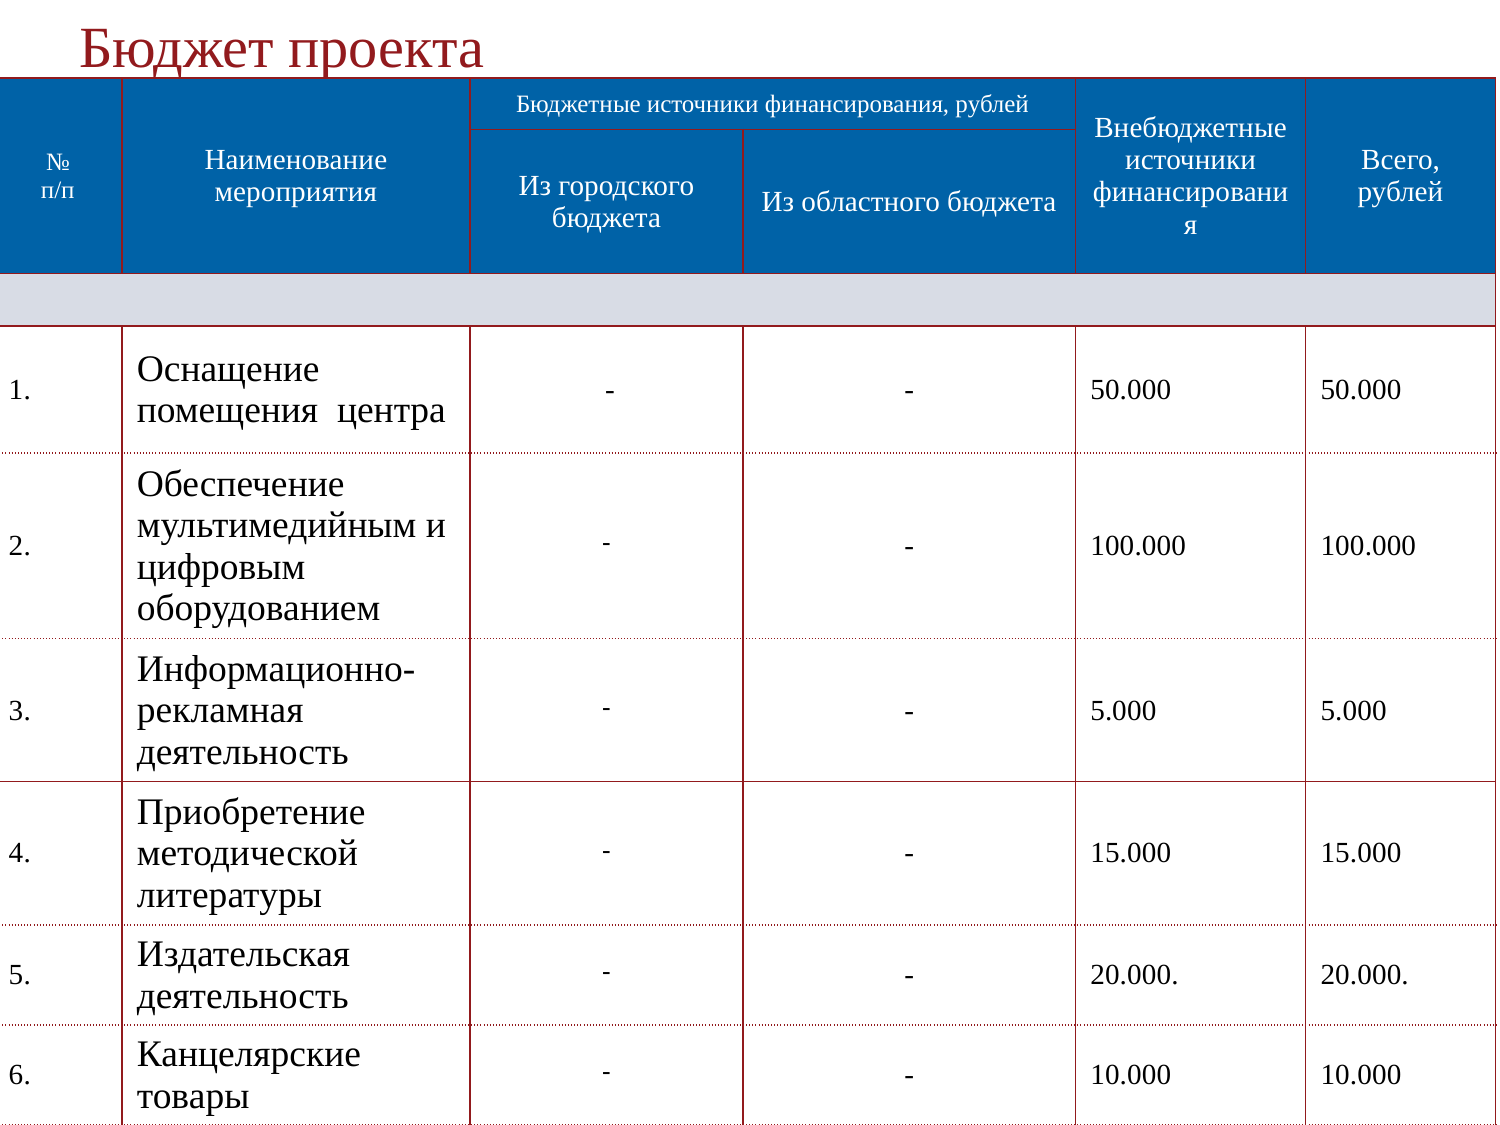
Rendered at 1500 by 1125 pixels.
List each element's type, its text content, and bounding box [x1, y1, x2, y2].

table_cell - [471, 1025, 742, 1125]
table_cell Обеспечение мультимедийным и цифровым оборудованием [123, 453, 469, 639]
table_cell Канцелярские товары [123, 1025, 469, 1125]
table_header Бюджетные источники финансирования, рублей [471, 79, 1075, 129]
table_cell 20.000. [1306, 925, 1495, 1025]
table_cell - [744, 925, 1075, 1025]
table_cell - [744, 639, 1075, 781]
table_cell - [471, 453, 742, 639]
table_cell Информационно-рекламная деятельность [123, 639, 469, 781]
table_cell Из областного бюджета [744, 130, 1075, 273]
table_cell 2. [0, 453, 121, 639]
table_cell - [744, 1025, 1075, 1125]
table_cell Издательская деятельность [123, 925, 469, 1025]
table_cell 10.000 [1076, 1025, 1305, 1125]
table_cell Приобретение методической литературы [123, 782, 469, 925]
table_cell 5.000 [1076, 639, 1305, 781]
table_cell 50.000 [1306, 327, 1495, 453]
table_cell - [744, 782, 1075, 925]
table_cell - [471, 925, 742, 1025]
table_cell Оснащение помещения центра [123, 327, 469, 453]
table_cell - [471, 639, 742, 781]
table_header Наименование мероприятия [123, 79, 469, 273]
table_cell 10.000 [1306, 1025, 1495, 1125]
table_cell Из городского бюджета [471, 130, 742, 273]
table_cell 100.000 [1076, 453, 1305, 639]
table_cell 100.000 [1306, 453, 1495, 639]
table_cell - [744, 327, 1075, 453]
table_cell 20.000. [1076, 925, 1305, 1025]
table_header Внебюджетные источники финансирования [1076, 79, 1305, 273]
table_cell 4. [0, 782, 121, 925]
table_cell 5.000 [1306, 639, 1495, 781]
table_cell - [471, 782, 742, 925]
table_cell - [471, 327, 742, 453]
table_header Всего, рублей [1306, 79, 1495, 273]
table_cell 6. [0, 1025, 121, 1125]
table_cell 1. [0, 327, 121, 453]
table_cell 5. [0, 925, 121, 1025]
table_cell 3. [0, 639, 121, 781]
text_box Бюджет проекта [64, 0, 705, 77]
table_cell [0, 274, 1495, 325]
table_cell 15.000 [1306, 782, 1495, 925]
table_header № п/п [0, 79, 121, 273]
table_cell 50.000 [1076, 327, 1305, 453]
table_cell - [744, 453, 1075, 639]
table_cell 15.000 [1076, 782, 1305, 925]
